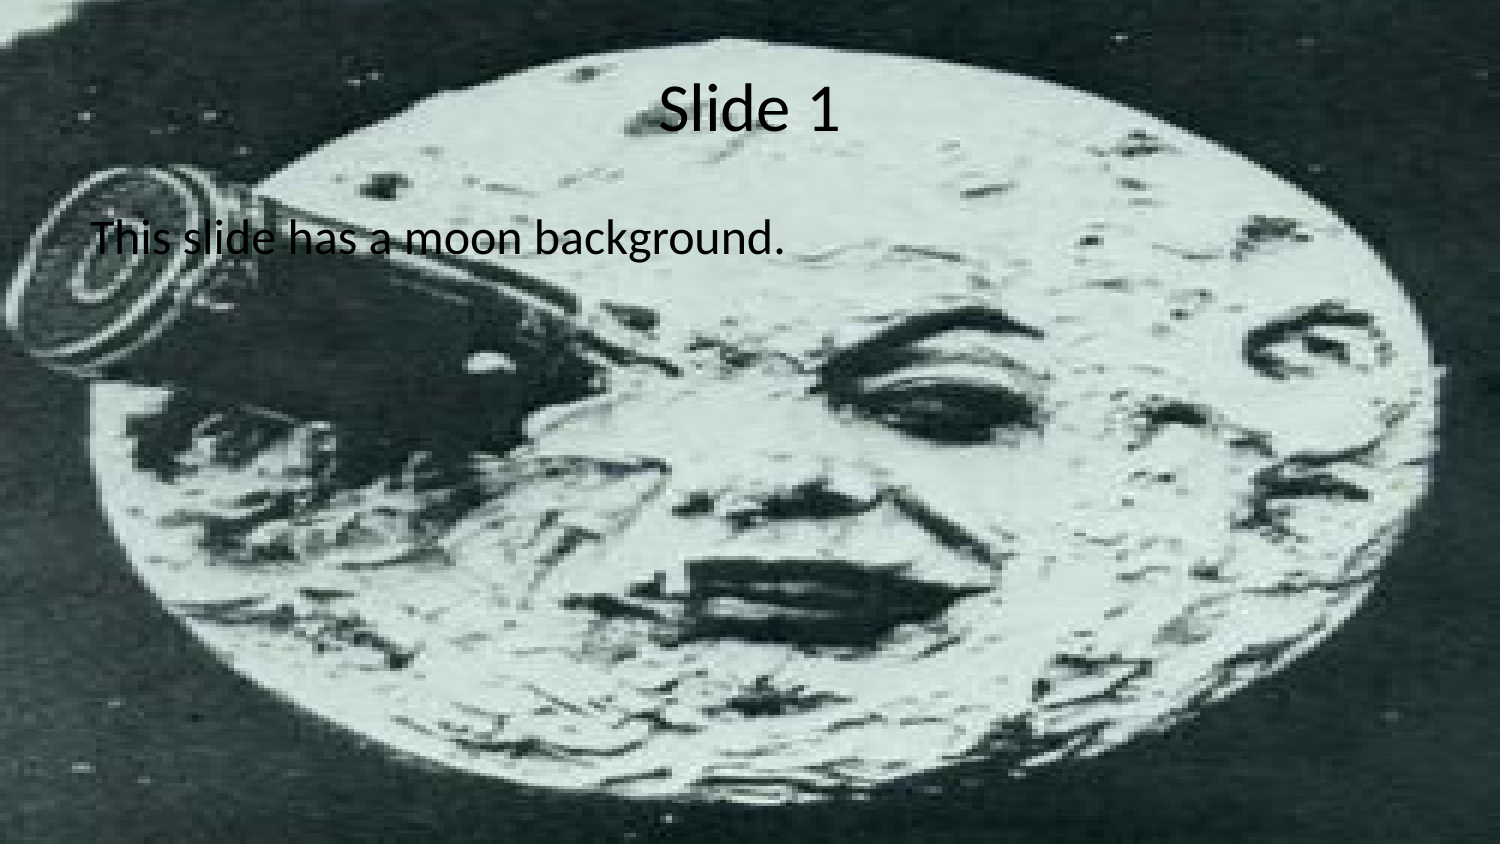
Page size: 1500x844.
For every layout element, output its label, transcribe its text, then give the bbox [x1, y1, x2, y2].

picture [0, 0, 1500, 844]
title Slide 1 [75, 33, 1425, 175]
list This slide has a moon background. [75, 196, 1425, 754]
